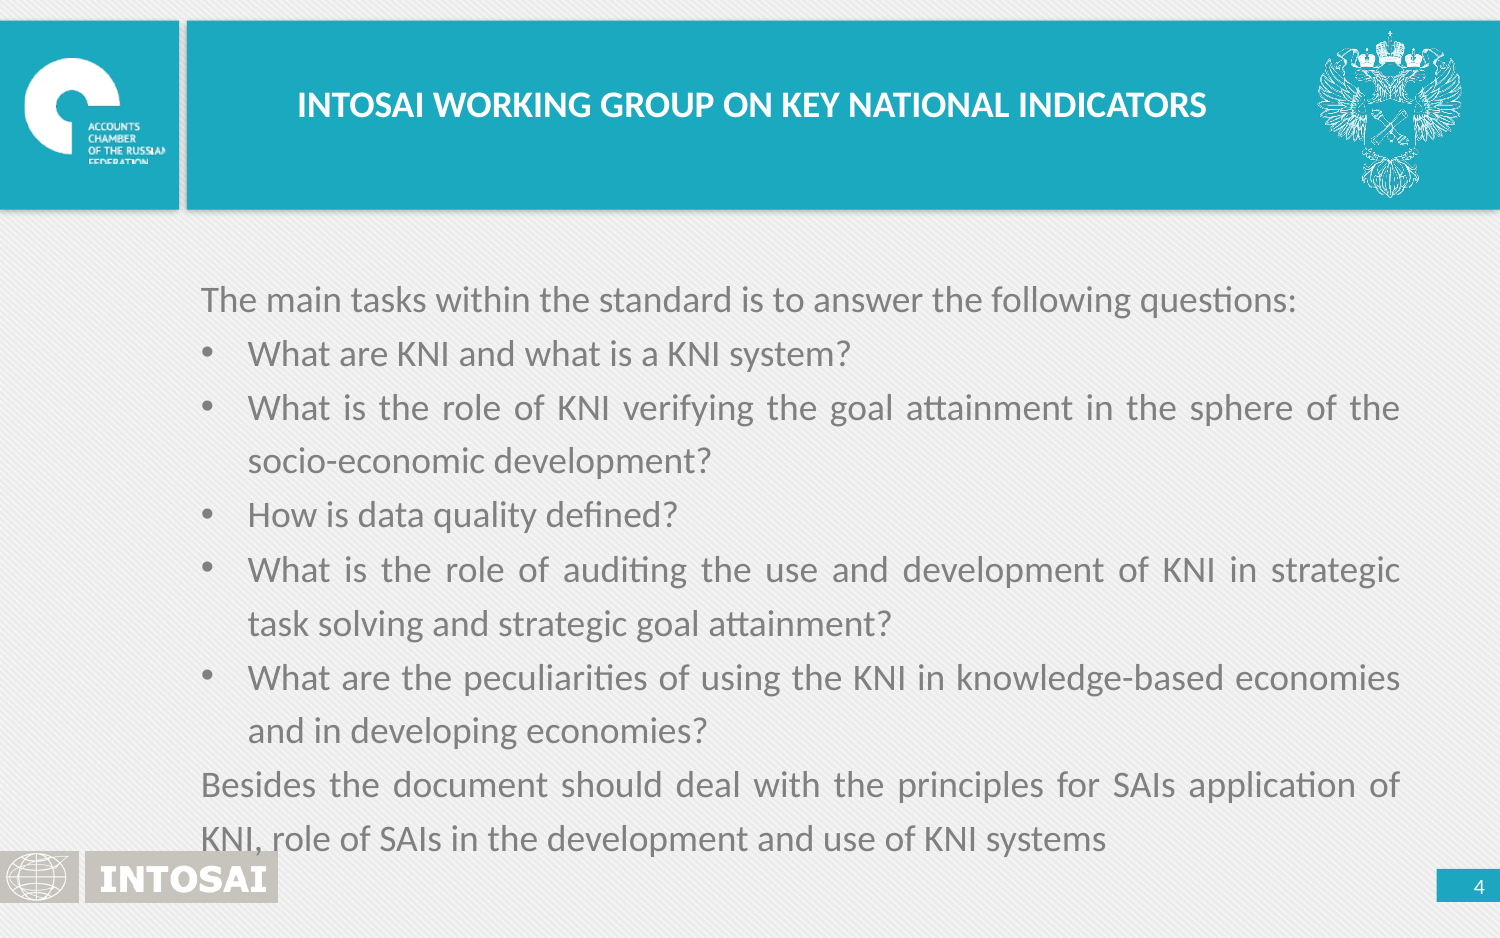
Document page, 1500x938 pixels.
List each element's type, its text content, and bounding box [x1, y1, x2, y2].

text_box The main tasks within the standard is to answer the following questions: What are KNI and what is a KNI system? What is the role of KNI verifying the goal attainment in the sphere of the socio-economic development? How is data quality defined? What is the role of auditing the use and development of KNI in strategic task solving and strategic goal attainment? What are the peculiarities of using the KNI in knowledge-based economies and in developing economies? Besides the document should deal with the principles for SAIs application of KNI, role of SAIs in the development and use of KNI systems [186, 258, 1417, 867]
picture [0, 0, 1500, 938]
text_box INTOSAI WORKING GROUP ON KEY NATIONAL INDICATORS [282, 72, 1265, 133]
